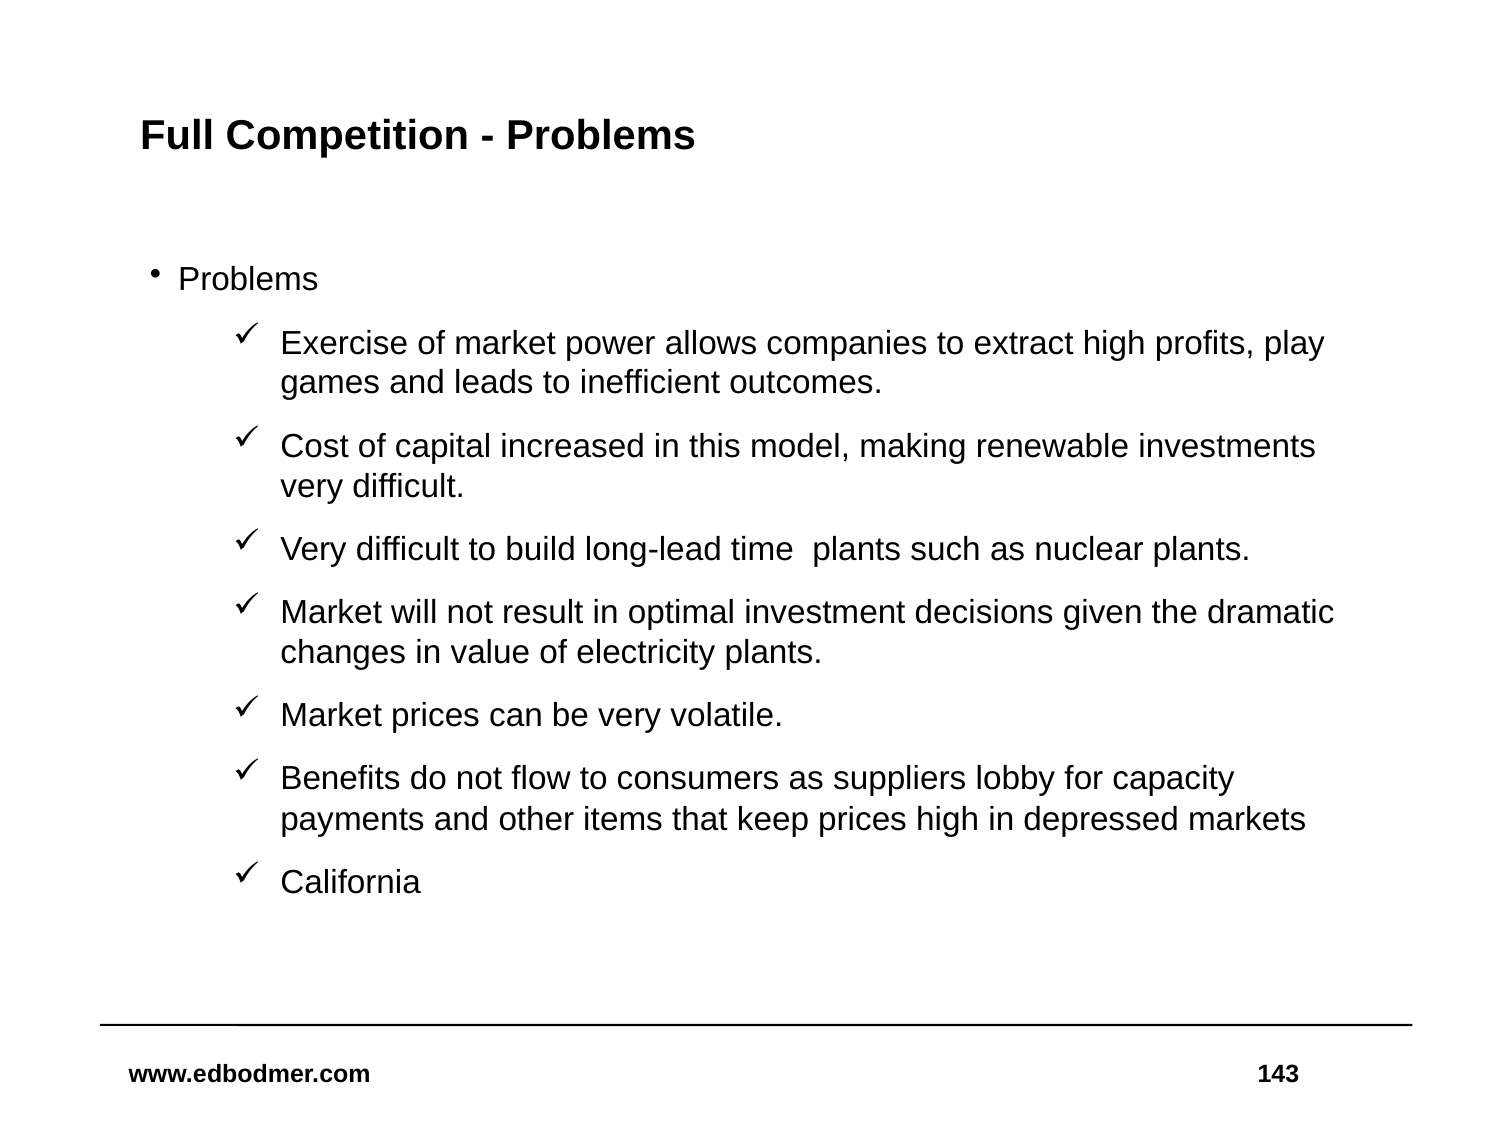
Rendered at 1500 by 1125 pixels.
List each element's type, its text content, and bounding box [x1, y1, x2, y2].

list Problems Exercise of market power allows companies to extract high profits, play games and leads to inefficient outcomes. Cost of capital increased in this model, making renewable investments very difficult. Very difficult to build long-lead time plants such as nuclear plants. Market will not result in optimal investment decisions given the dramatic changes in value of electricity plants. Market prices can be very volatile. Benefits do not flow to consumers as suppliers lobby for capacity payments and other items that keep prices high in depressed markets California [125, 249, 1375, 1000]
title Full Competition - Problems [125, 99, 1288, 225]
